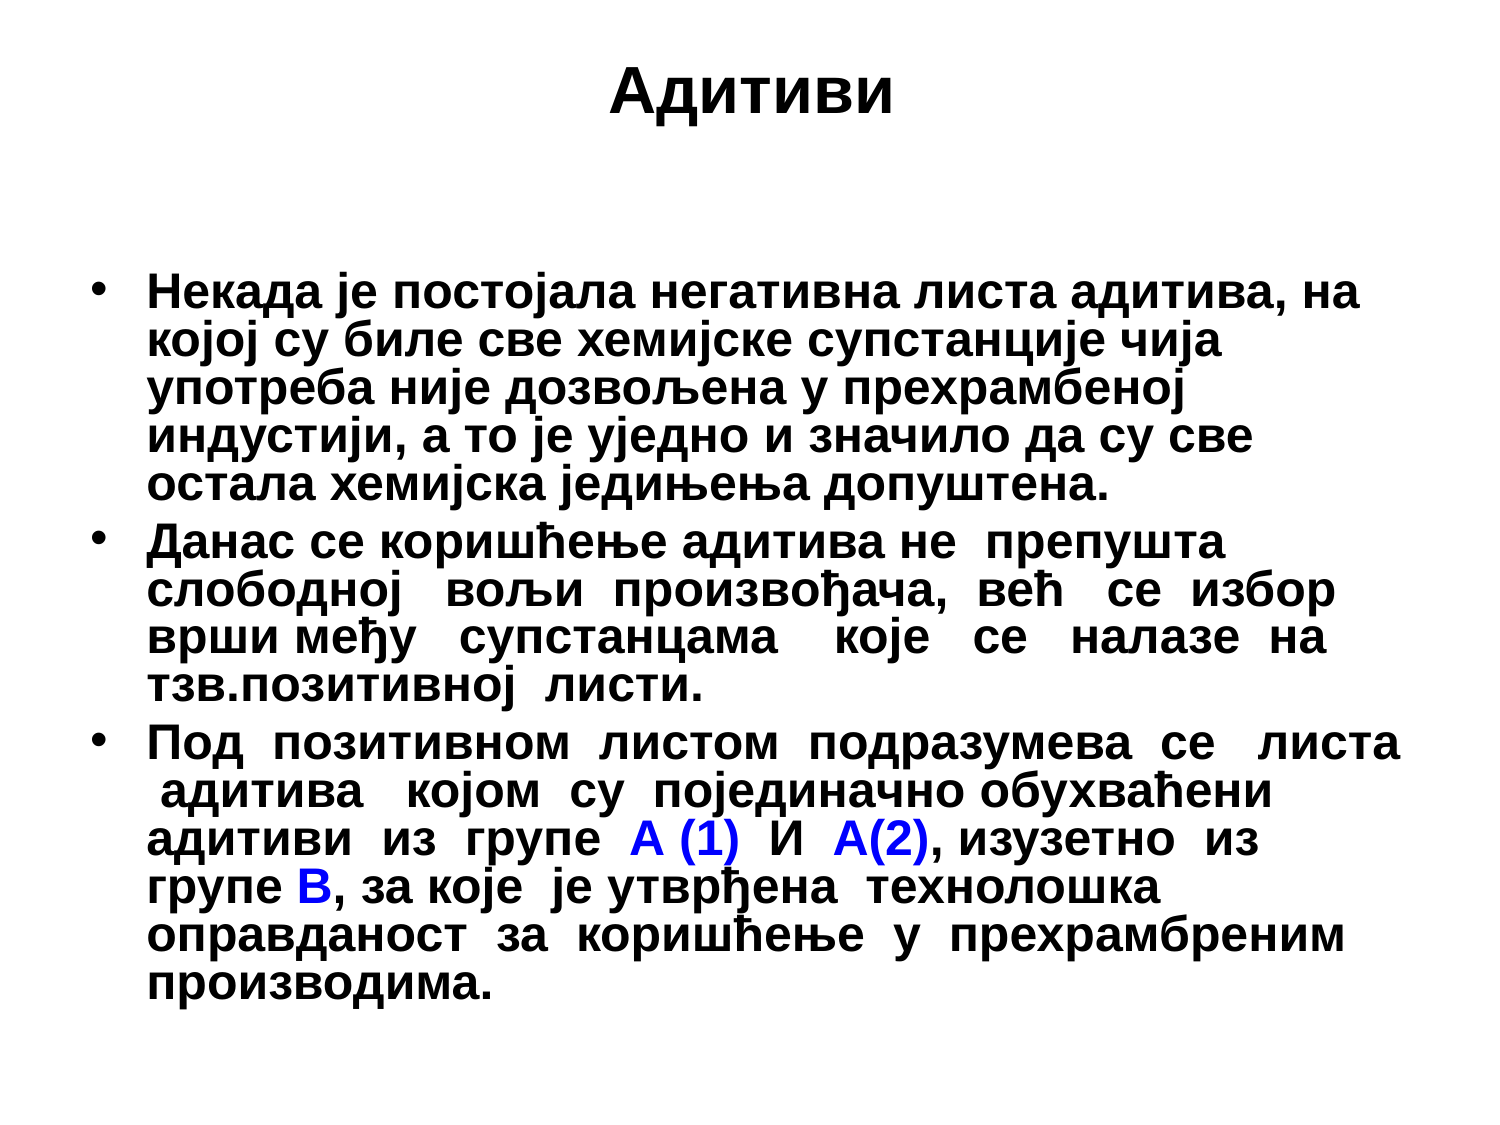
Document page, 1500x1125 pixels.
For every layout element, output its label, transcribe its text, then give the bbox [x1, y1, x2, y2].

list Некада је постојала негативна листа адитива, на којој су биле све хемијске супстанције чија употреба није дозвољена у прехрамбеној индустији, а то је уједно и значило да су све остала хемијска једињења допуштена. Данас се коришћење адитива не препушта слободној вољи произвођача, већ се избор врши међу супстанцама које се налазе на тзв.позитивној листи. Под позитивном листом подразумева се листа адитива којом су појединачно обухваћени адитиви из групе А (1) И А(2), изузетно из групе В, за које је утврђена технолошка оправданост за коришћење у прехрамбреним производима. [74, 262, 1426, 1006]
text_box Адитиви [76, 54, 1427, 127]
